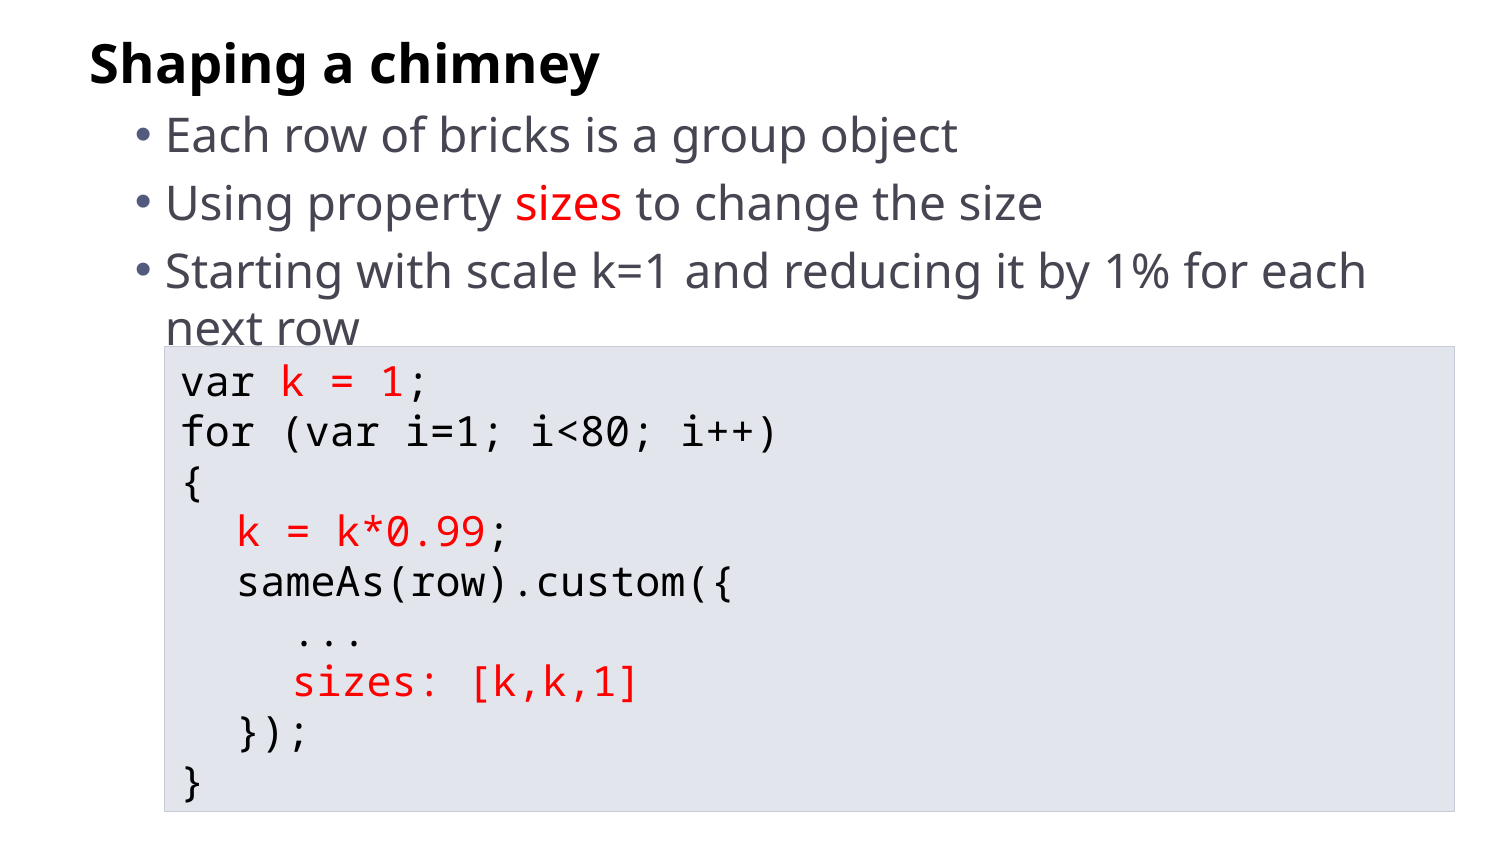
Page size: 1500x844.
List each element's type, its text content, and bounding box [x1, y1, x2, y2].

text_box var k = 1; for (var i=1; i<80; i++) { k = k*0.99; sameAs(row).custom({ ... sizes: [k,k,1] }); } [164, 346, 1455, 812]
list Shaping a chimney Each row of bricks is a group object Using property sizes to change the size Starting with scale k=1 and reducing it by 1% for each next row [75, 21, 1475, 835]
